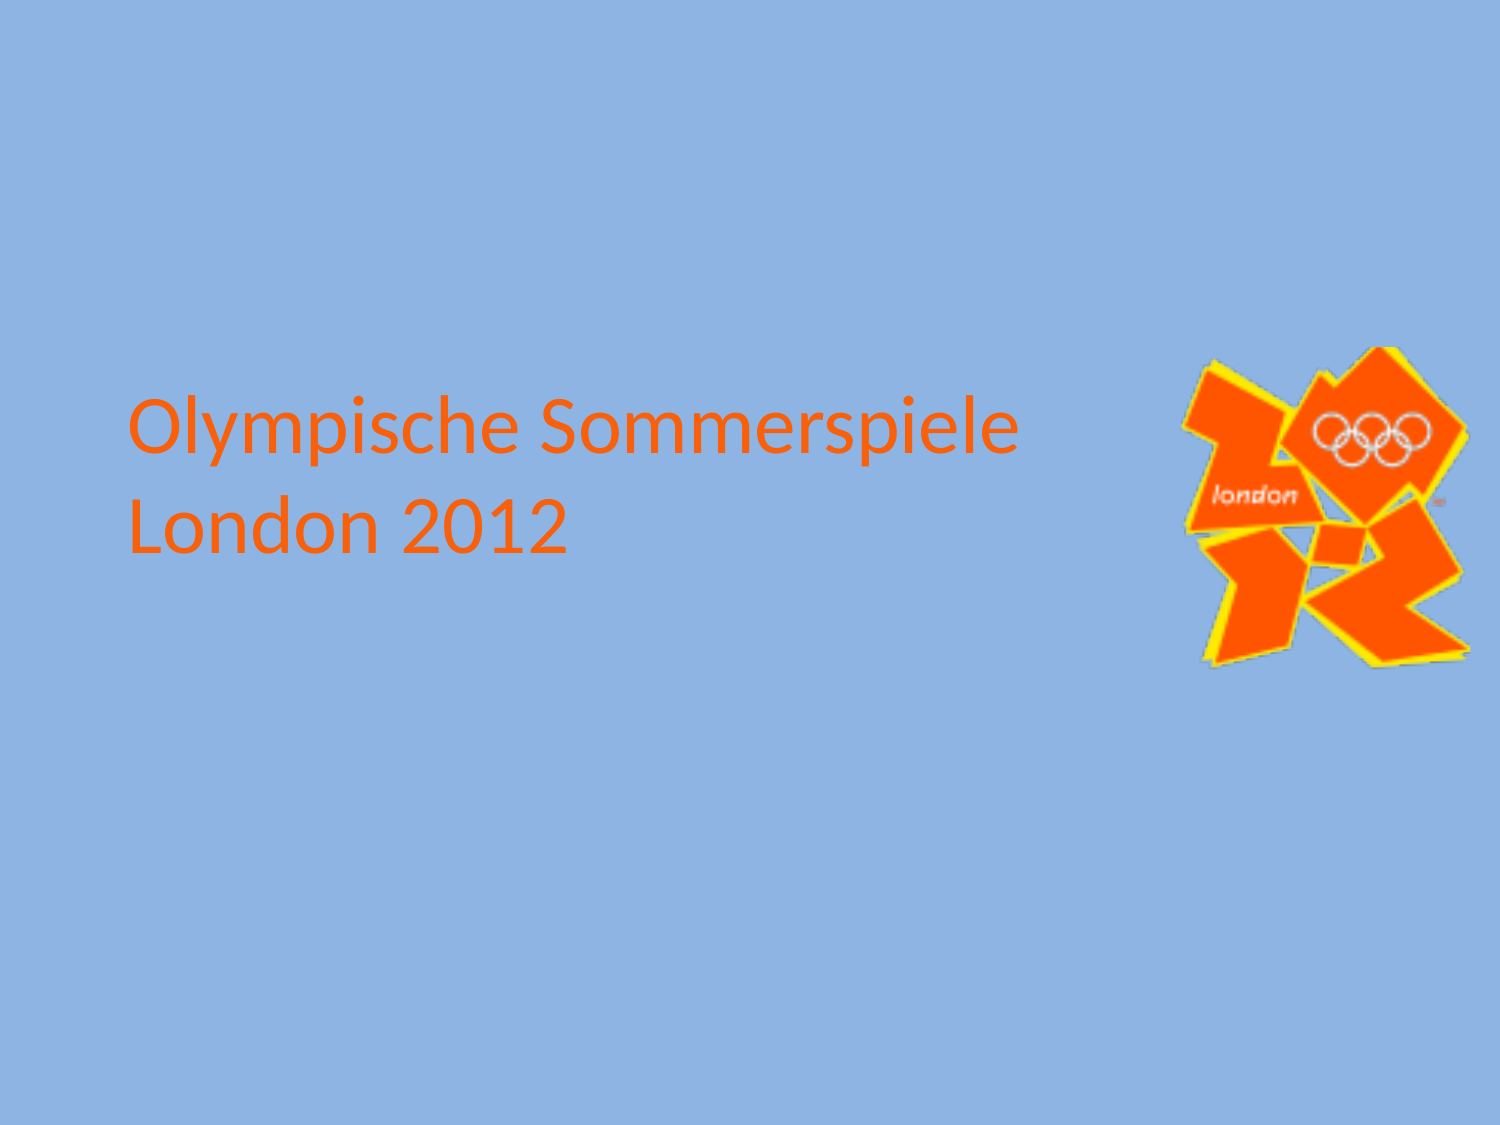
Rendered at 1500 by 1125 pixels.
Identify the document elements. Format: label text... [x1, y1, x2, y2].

title Olympische Sommerspiele London 2012 [112, 349, 1388, 591]
picture [1175, 347, 1471, 683]
